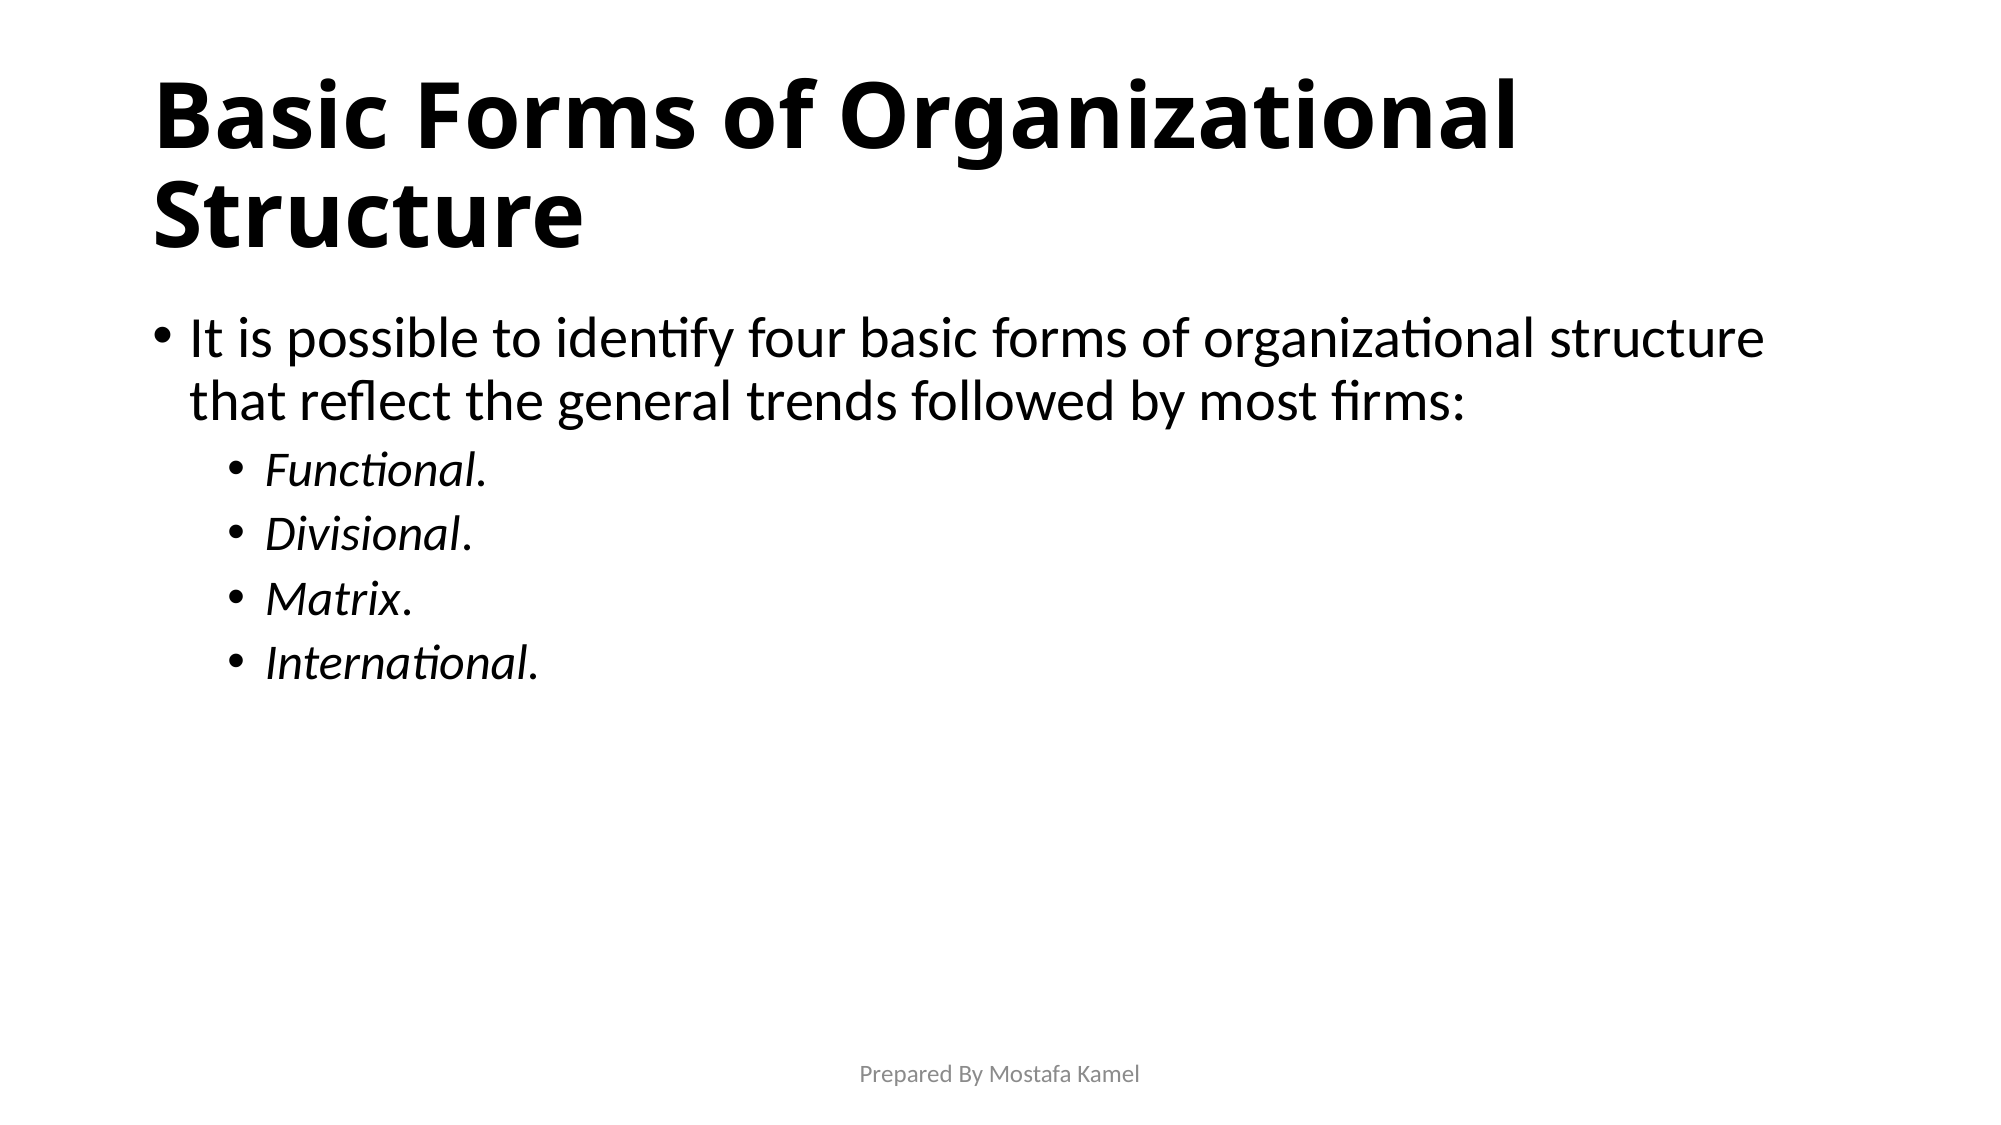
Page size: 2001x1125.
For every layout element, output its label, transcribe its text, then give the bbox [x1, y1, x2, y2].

footer Prepared By Mostafa Kamel [662, 1042, 1338, 1103]
list It is possible to identify four basic forms of organizational structure that reflect the general trends followed by most firms: Functional. Divisional. Matrix. International. [137, 299, 1863, 1014]
title Basic Forms of Organizational Structure [137, 59, 1863, 278]
